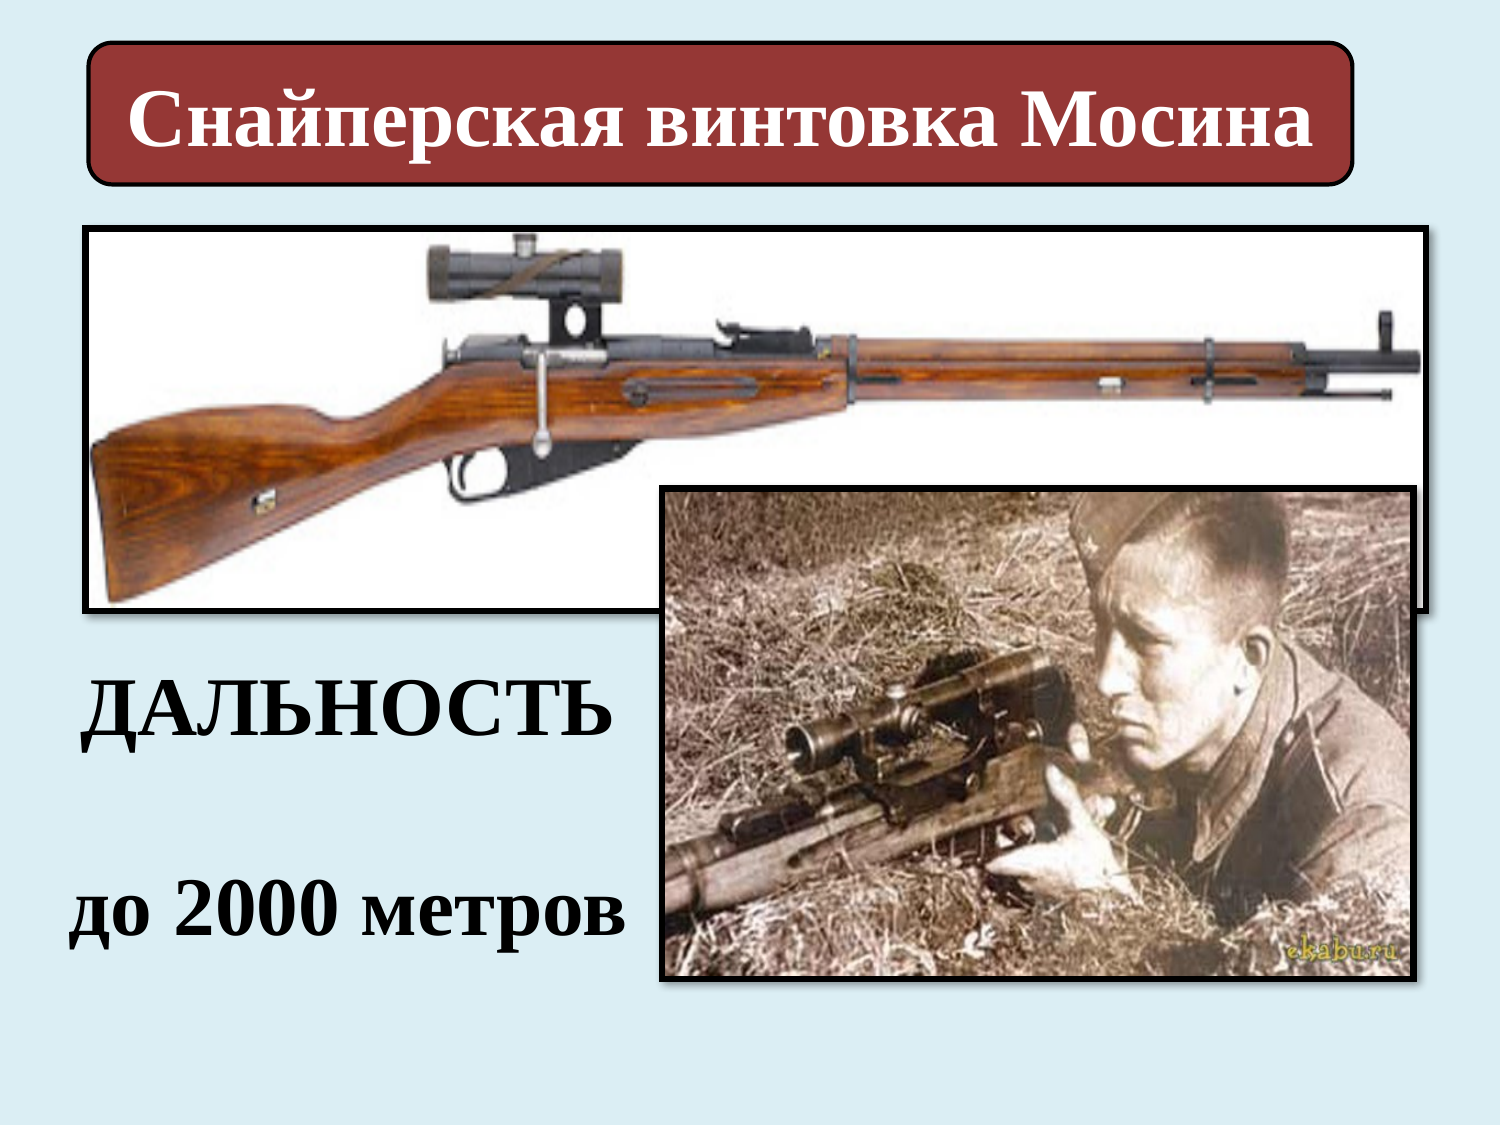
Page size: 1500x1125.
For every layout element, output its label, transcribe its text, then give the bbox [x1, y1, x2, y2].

text_box ДАЛЬНОСТЬ до 2000 метров [29, 645, 659, 960]
text_box Снайперская винтовка Мосина [86, 40, 1355, 187]
picture [88, 231, 1424, 977]
